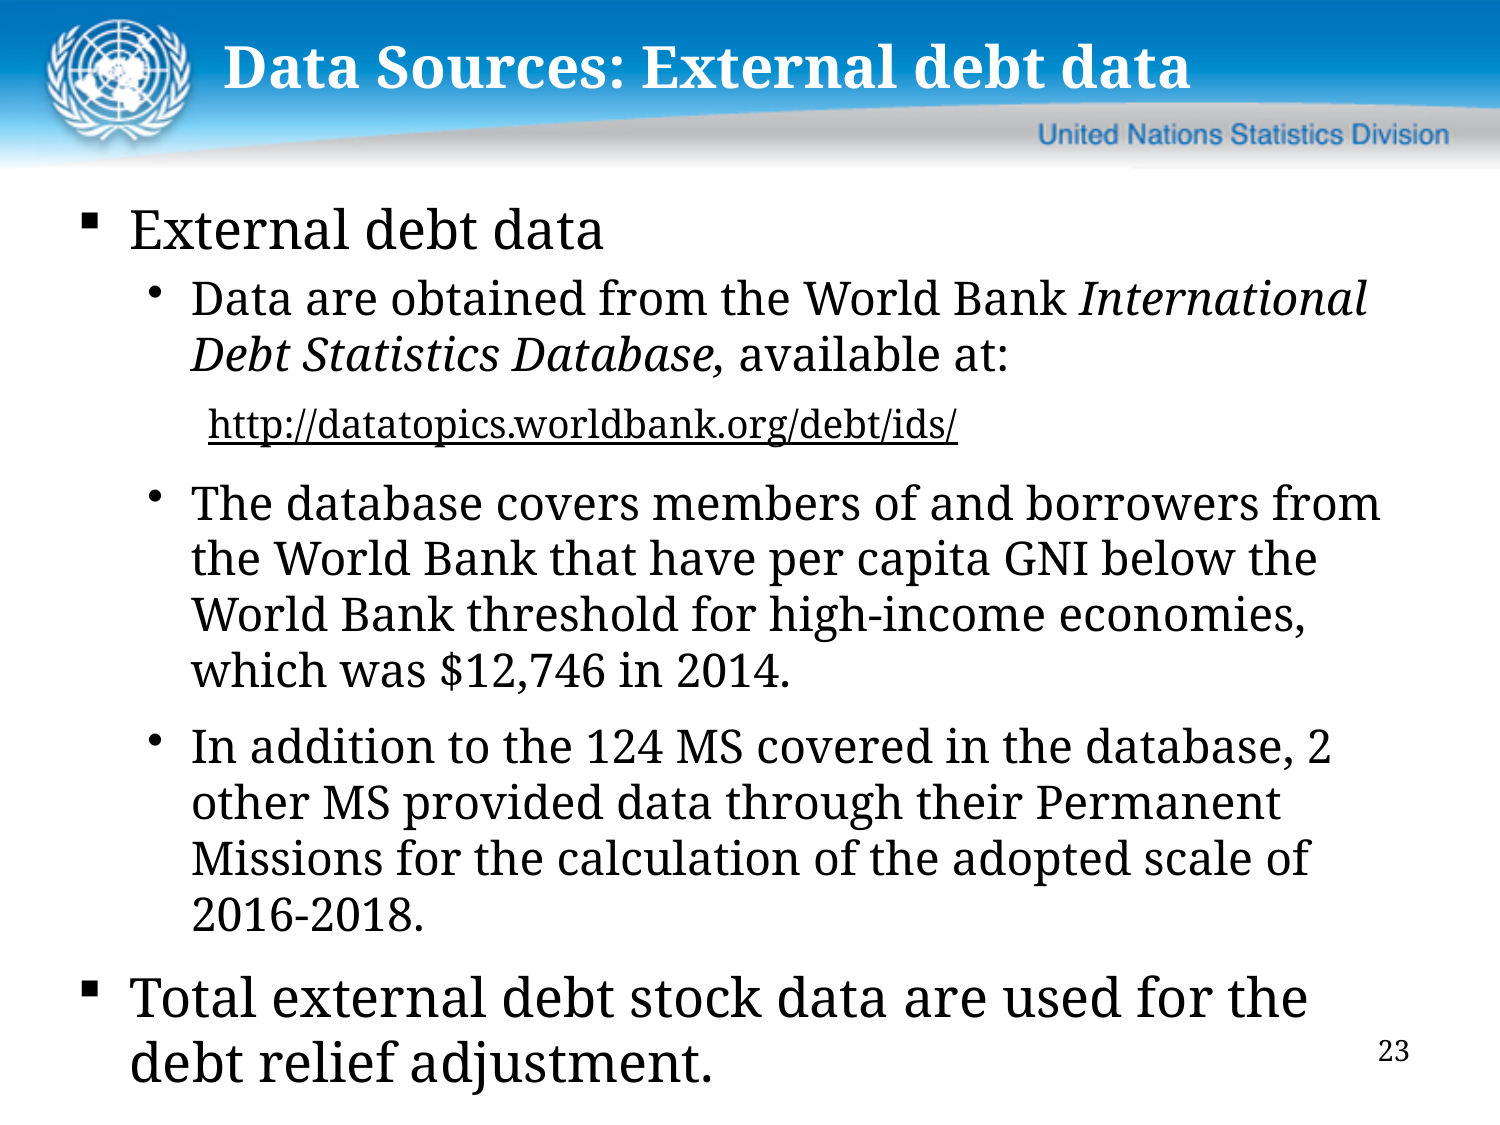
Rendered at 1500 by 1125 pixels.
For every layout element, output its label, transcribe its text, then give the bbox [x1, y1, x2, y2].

list External debt data Data are obtained from the World Bank International Debt Statistics Database, available at: http://datatopics.worldbank.org/debt/ids/ The database covers members of and borrowers from the World Bank that have per capita GNI below the World Bank threshold for high-income economies, which was $12,746 in 2014. In addition to the 124 MS covered in the database, 2 other MS provided data through their Permanent Missions for the calculation of the adopted scale of 2016-2018. Total external debt stock data are used for the debt relief adjustment. [62, 187, 1450, 1103]
slide_number 23 [1074, 1024, 1425, 1103]
text_box Data Sources: External debt data [208, 12, 1421, 118]
picture [0, 0, 1500, 169]
